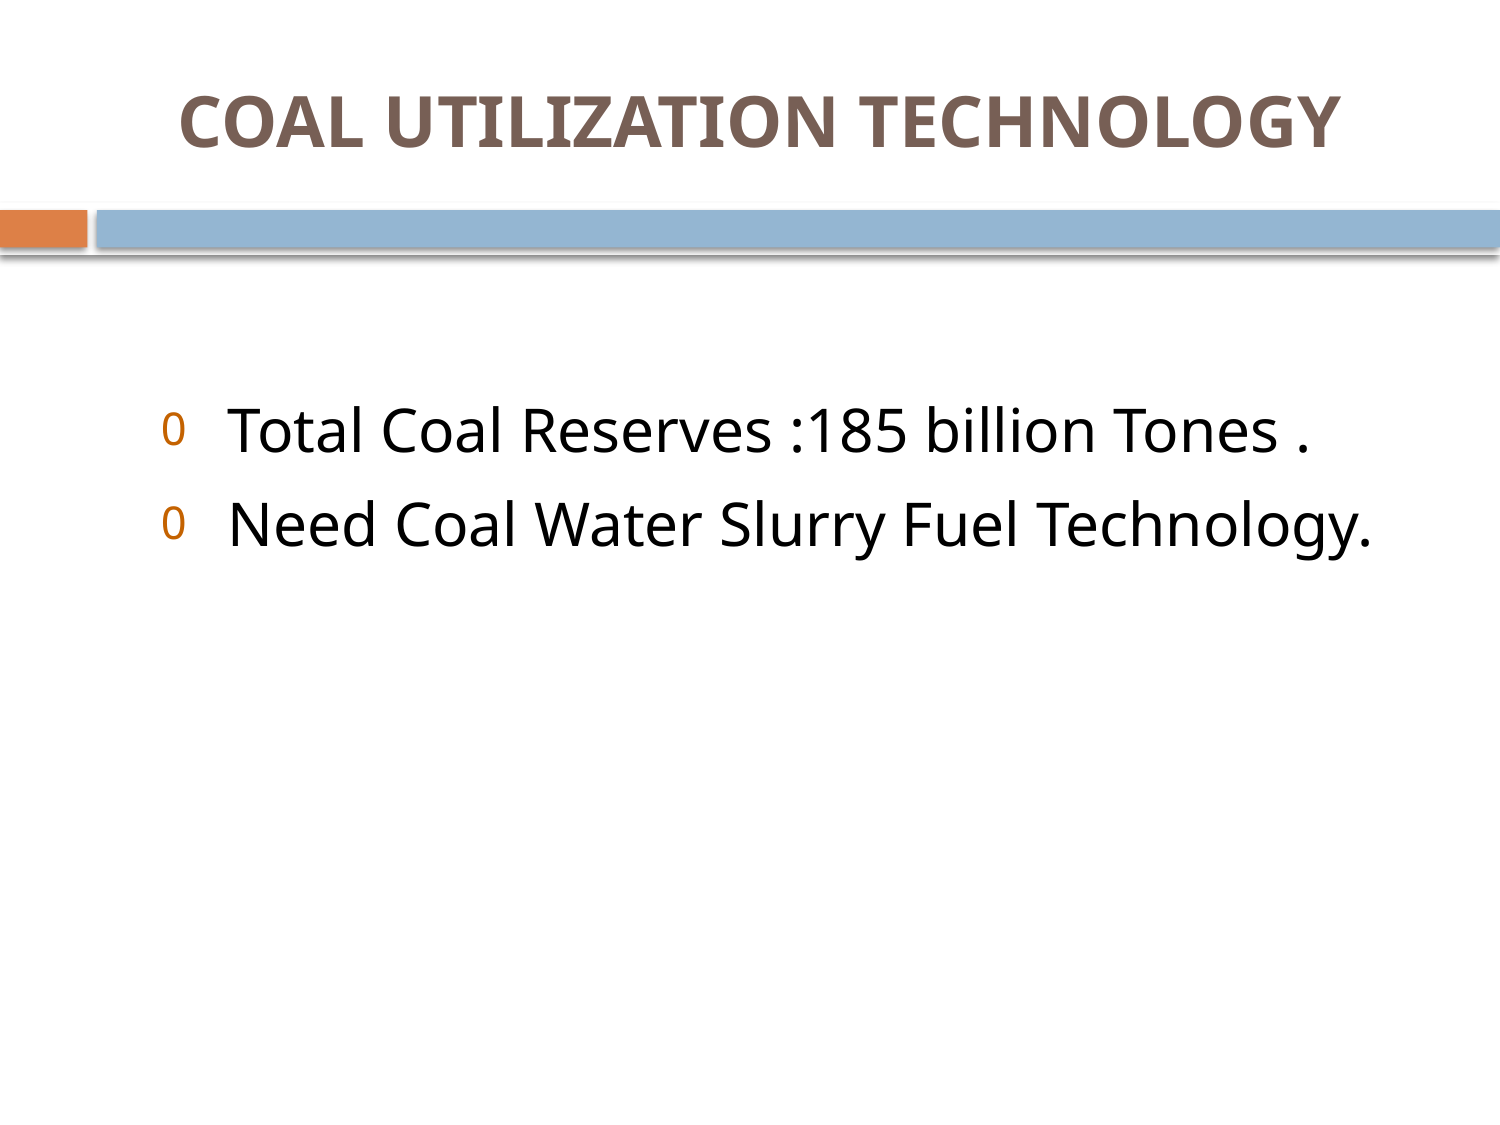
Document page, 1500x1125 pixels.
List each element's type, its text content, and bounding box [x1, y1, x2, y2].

list Total Coal Reserves :185 billion Tones . Need Coal Water Slurry Fuel Technology. [87, 362, 1425, 613]
title COAL UTILIZATION TECHNOLOGY [100, 37, 1438, 200]
